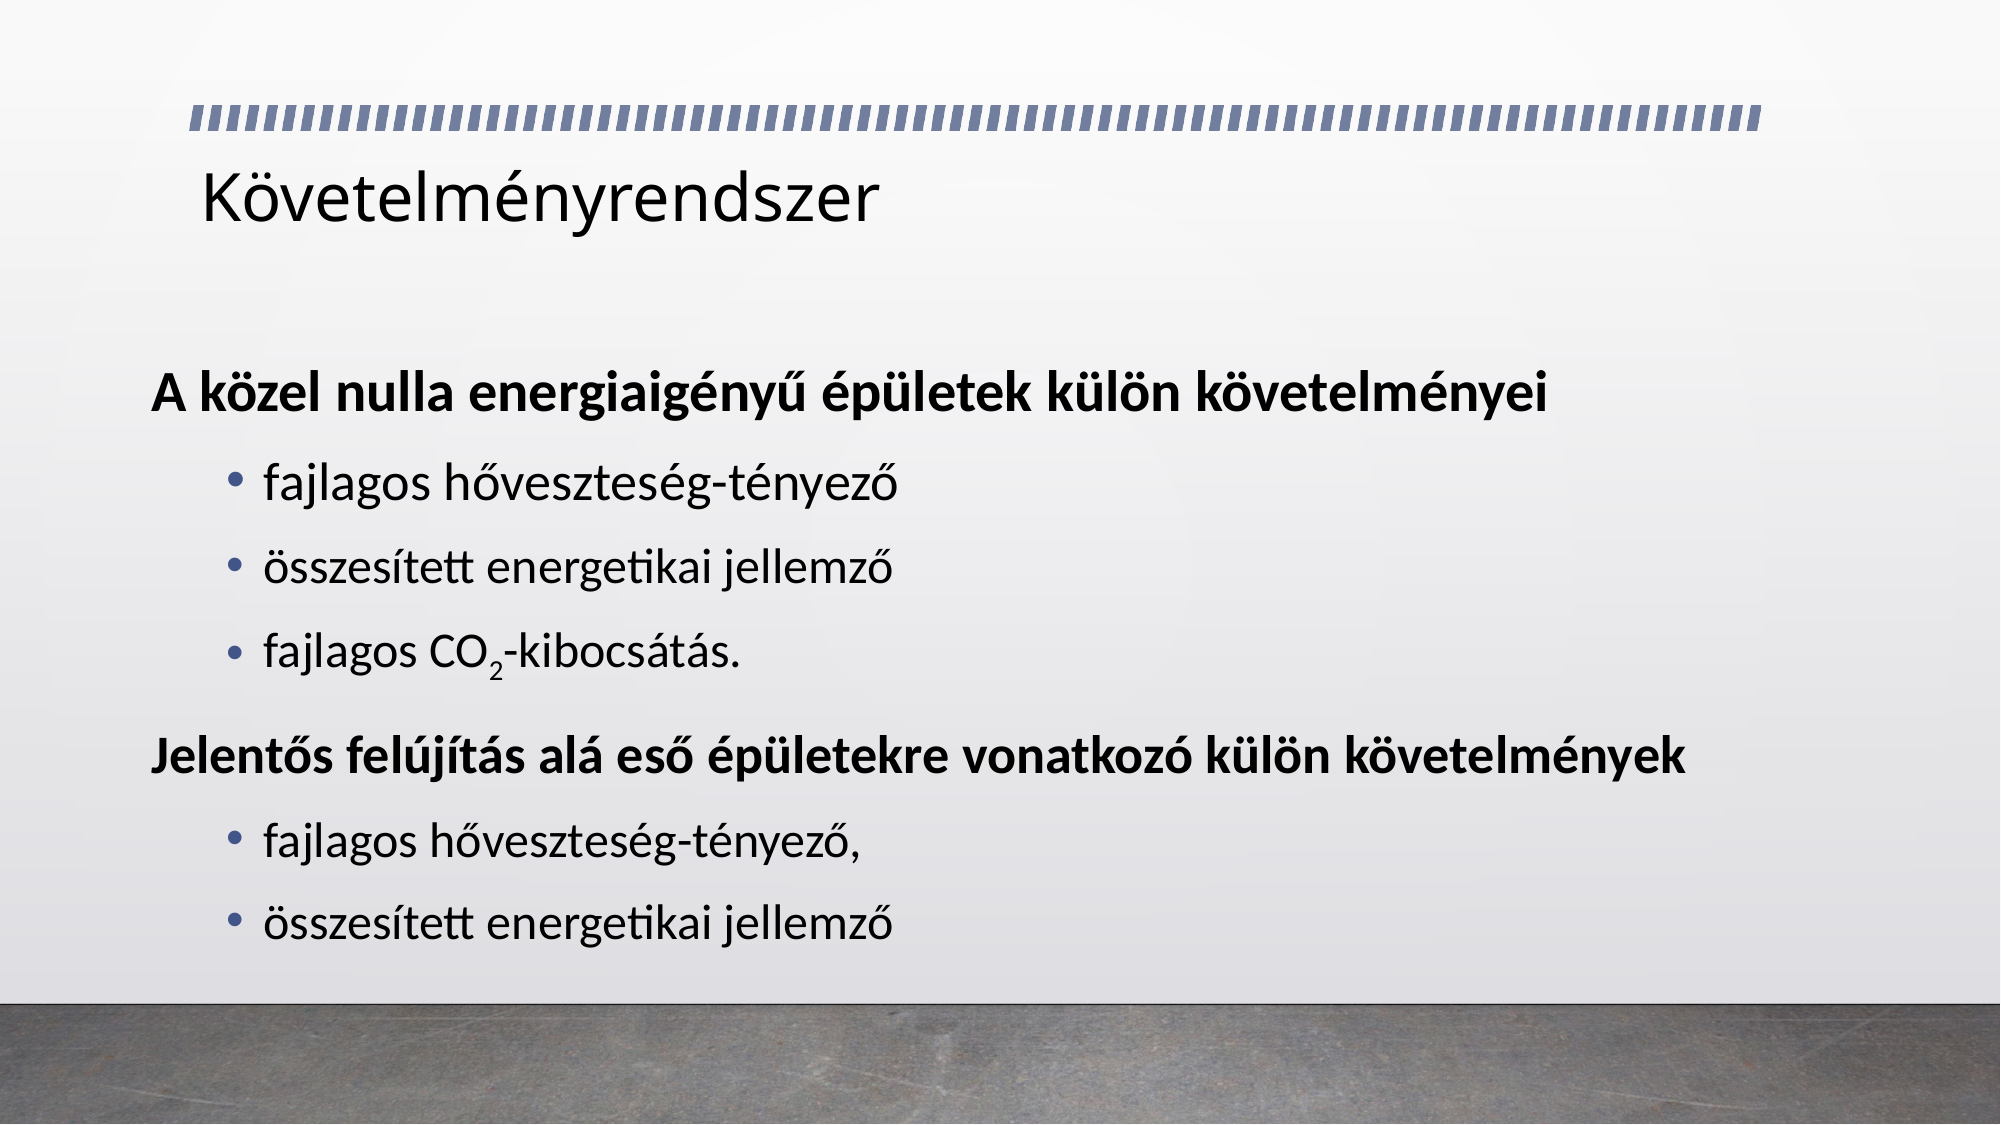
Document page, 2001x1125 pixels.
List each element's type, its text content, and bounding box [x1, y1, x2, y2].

text_box A közel nulla energiaigényű épületek külön követelményei fajlagos hőveszteség-tényező összesített energetikai jellemző fajlagos CO2-kibocsátás. Jelentős felújítás alá eső épületekre vonatkozó külön követelmények fajlagos hőveszteség-tényező, összesített energetikai jellemző [136, 331, 1761, 1000]
picture [0, 1004, 2000, 1124]
title Követelményrendszer [185, 156, 1761, 329]
